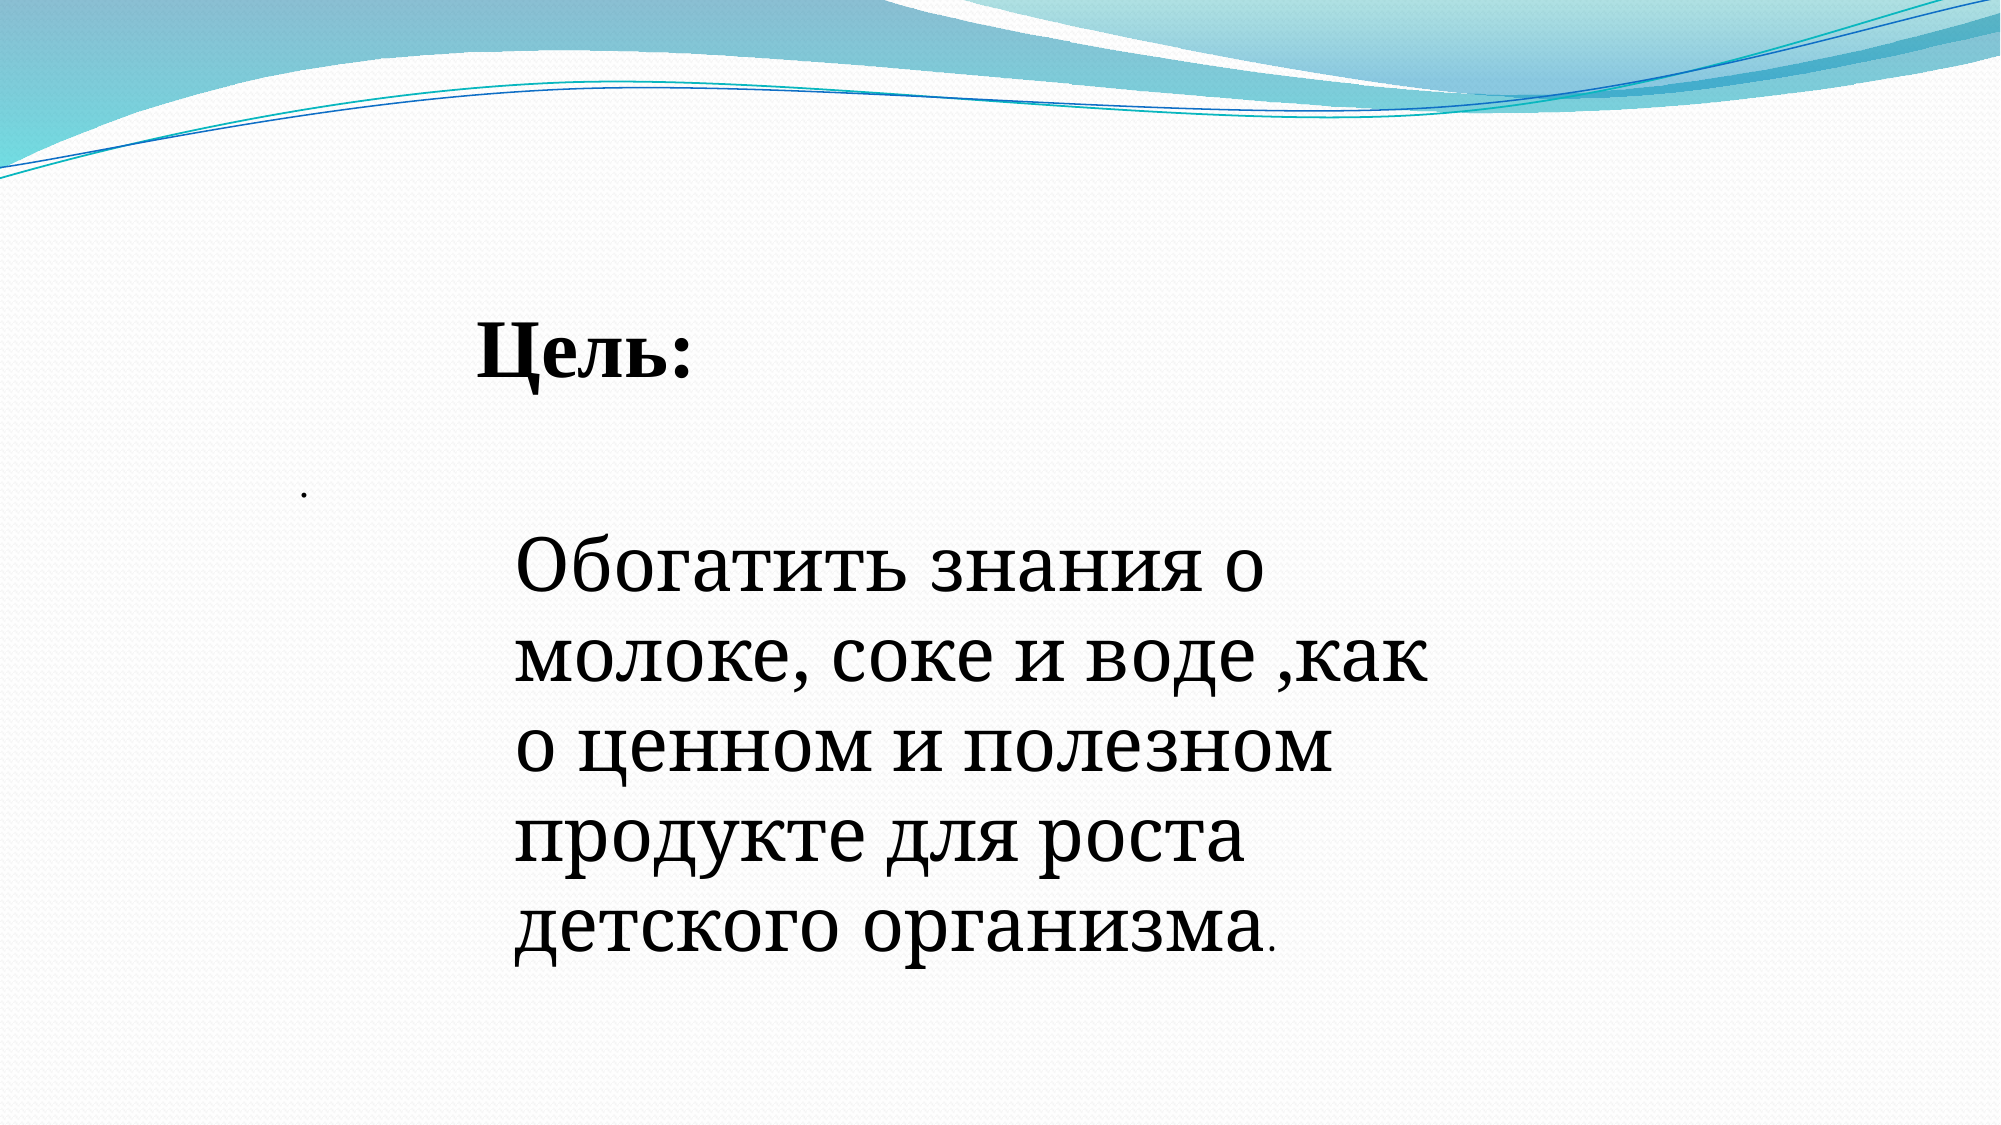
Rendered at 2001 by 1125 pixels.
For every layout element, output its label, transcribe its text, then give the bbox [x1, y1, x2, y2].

text_box . [283, 448, 1669, 514]
text_box Цель: [461, 77, 1484, 402]
text_box Обогатить знания о молоке, соке и воде ,как о ценном и полезном продукте для роста детского организма. [500, 509, 1500, 975]
